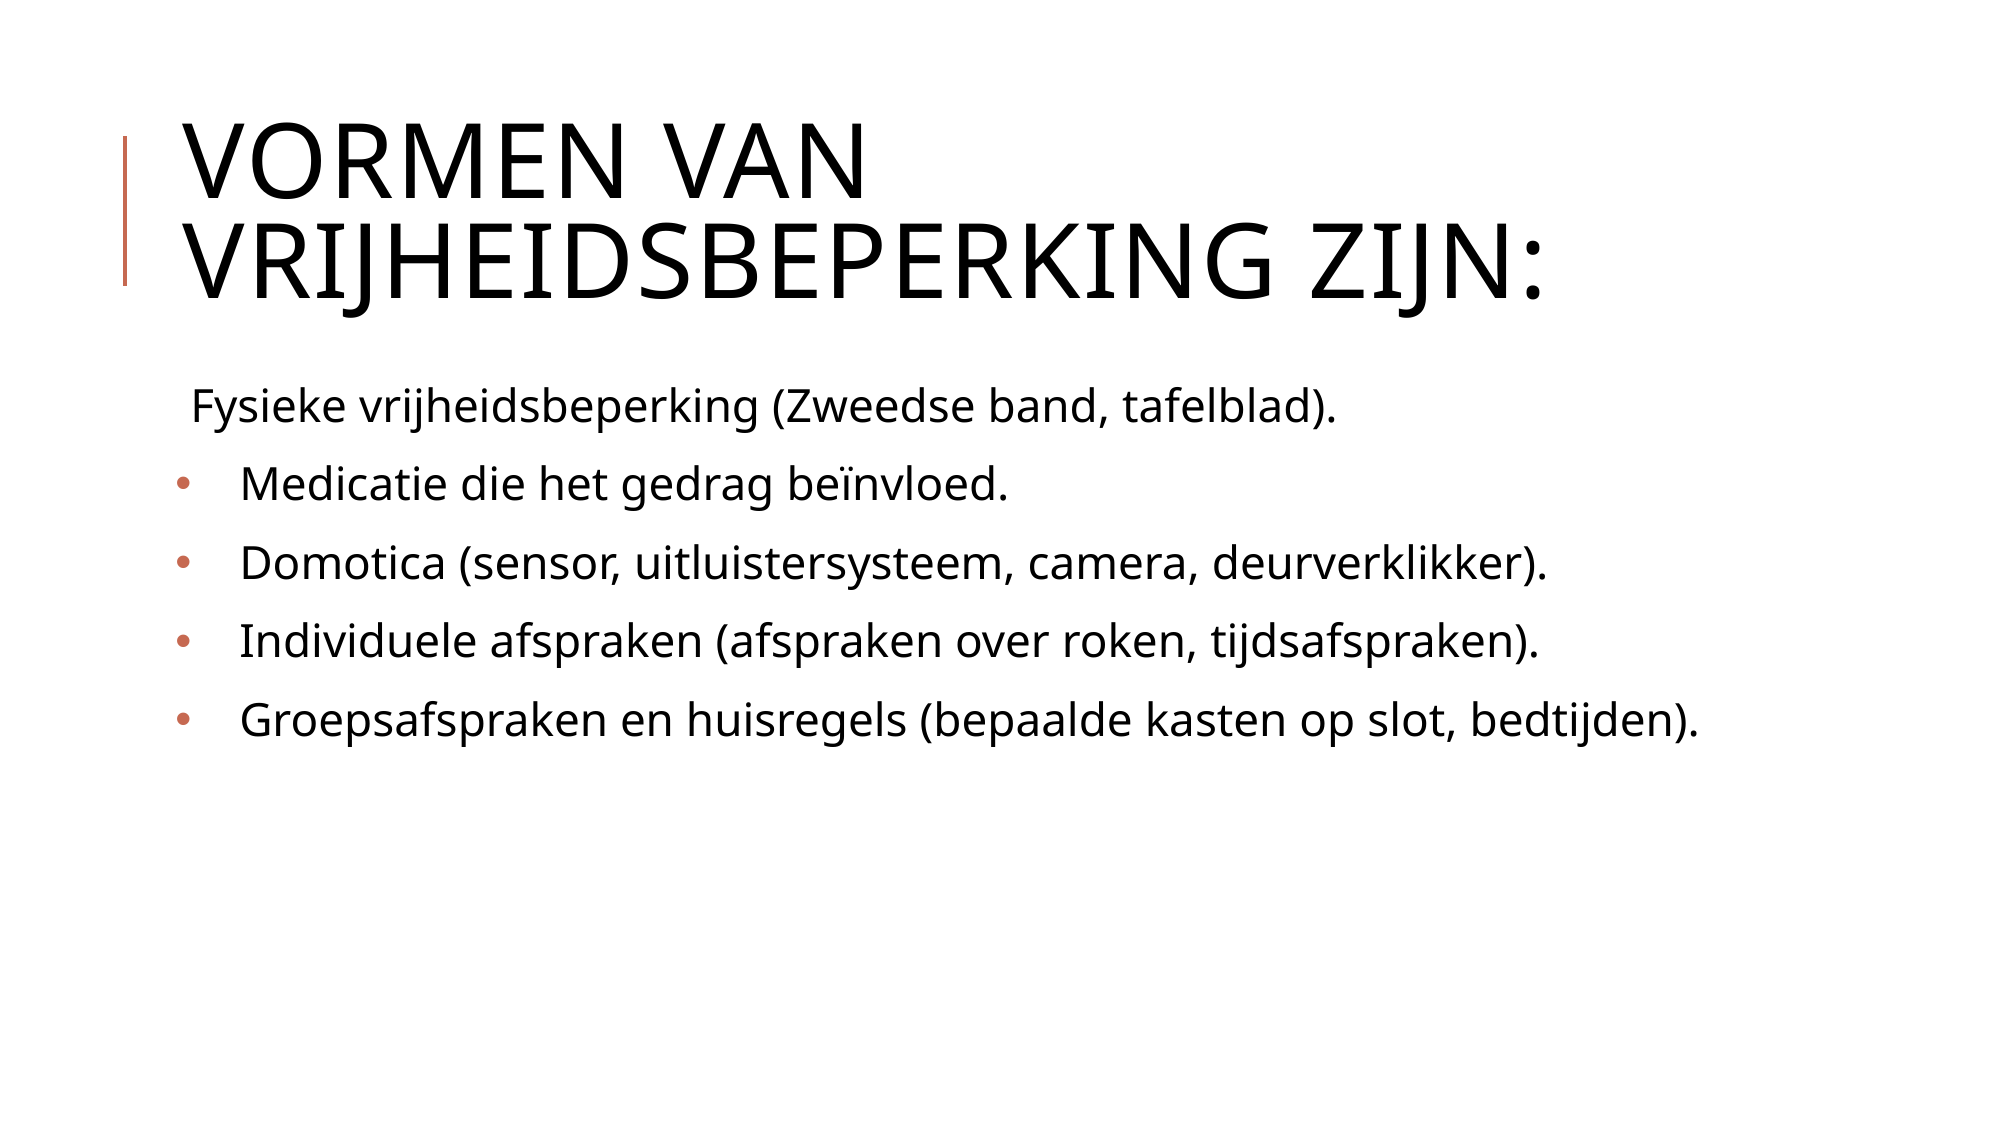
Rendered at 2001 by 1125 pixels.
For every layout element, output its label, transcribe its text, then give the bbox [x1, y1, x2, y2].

title Vormen van vrijheidsbeperking zijn: [168, 96, 1763, 342]
list Fysieke vrijheidsbeperking (Zweedse band, tafelblad). Medicatie die het gedrag beïnvloed. Domotica (sensor, uitluistersysteem, camera, deurverklikker). Individuele afspraken (afspraken over roken, tijdsafspraken). Groepsafspraken en huisregels (bepaalde kasten op slot, bedtijden). [168, 375, 1763, 1035]
